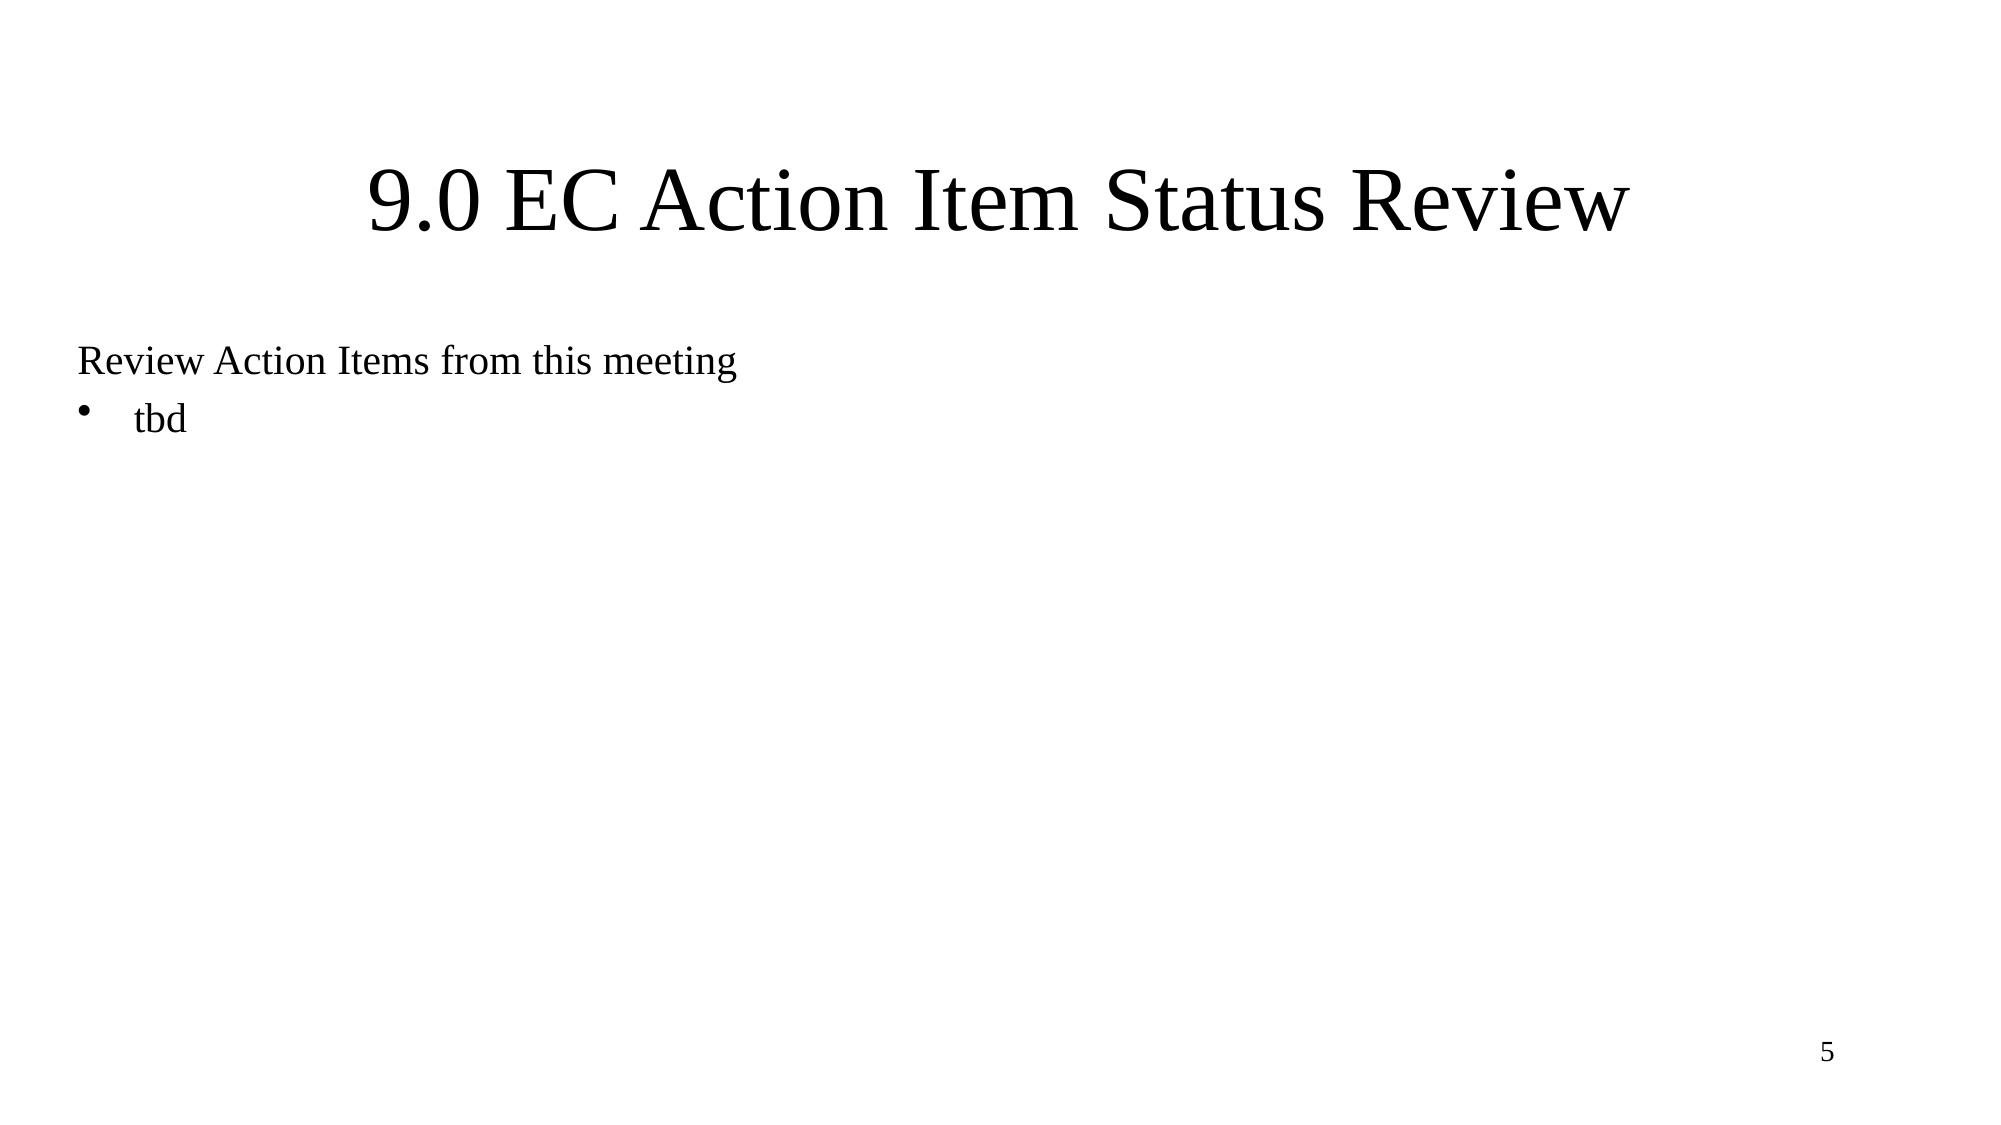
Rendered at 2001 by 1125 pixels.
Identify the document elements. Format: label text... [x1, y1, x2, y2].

slide_number 5 [1433, 1024, 1851, 1101]
list Review Action Items from this meeting tbd [62, 324, 1938, 1001]
title 9.0 EC Action Item Status Review [149, 99, 1851, 288]
